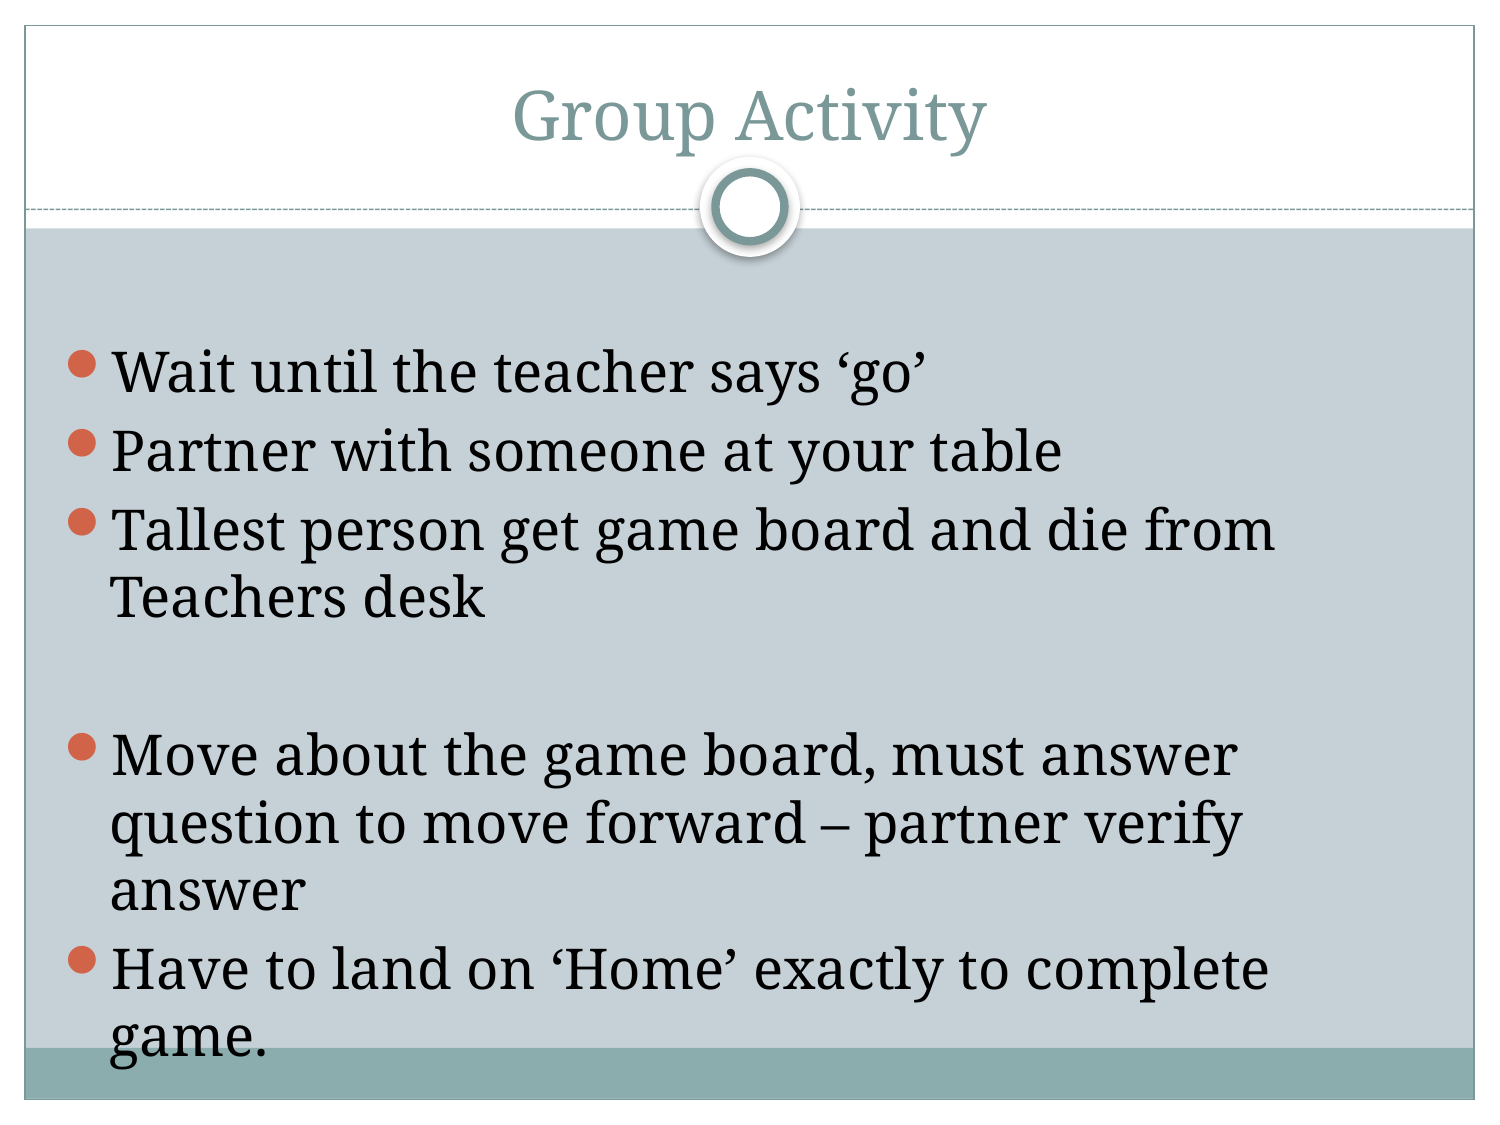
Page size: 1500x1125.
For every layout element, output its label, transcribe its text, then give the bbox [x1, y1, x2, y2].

title Group Activity [49, 37, 1450, 162]
list Wait until the teacher says ‘go’ Partner with someone at your table Tallest person get game board and die from Teachers desk Move about the game board, must answer question to move forward – partner verify answer Have to land on ‘Home’ exactly to complete game. [49, 250, 1445, 1001]
